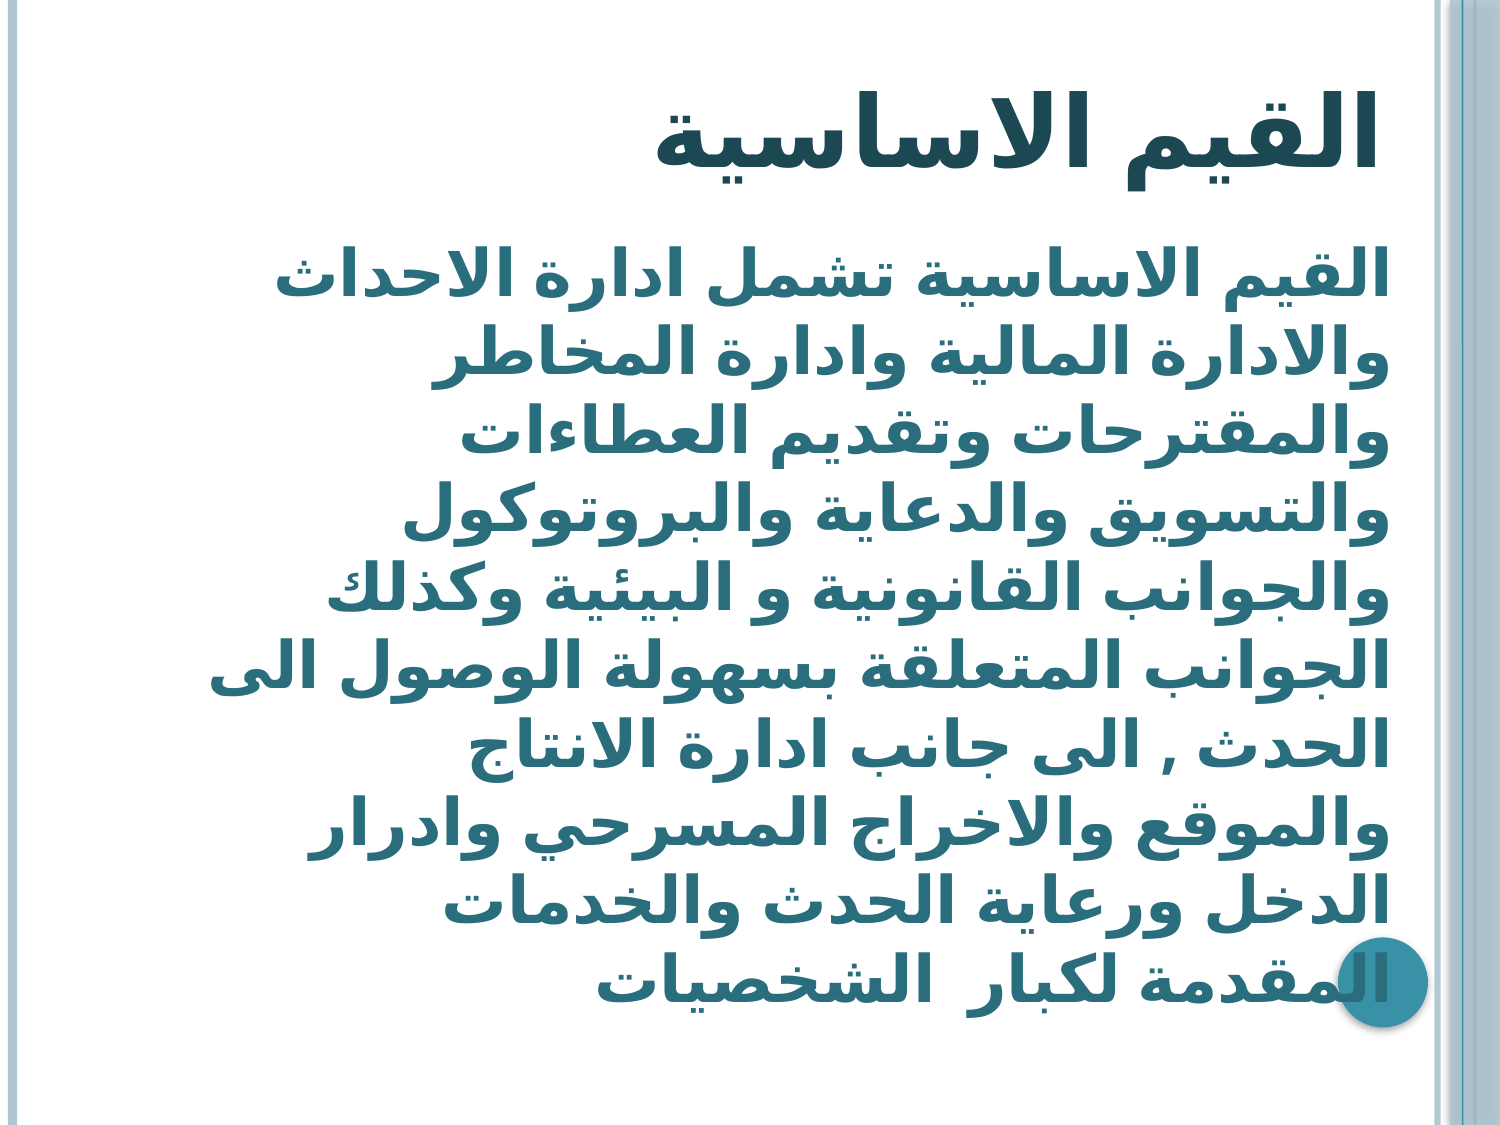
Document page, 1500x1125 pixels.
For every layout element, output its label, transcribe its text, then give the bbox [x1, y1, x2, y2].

title القيم الاساسية [174, 7, 1400, 195]
list القيم الاساسية تشمل ادارة الاحداث والادارة المالية وادارة المخاطر والمقترحات وتقديم العطاءات والتسويق والدعاية والبروتوكول والجوانب القانونية و البيئية وكذلك الجوانب المتعلقة بسهولة الوصول الى الحدث , الى جانب ادارة الانتاج والموقع والاخراج المسرحي وادرار الدخل ورعاية الحدث والخدمات المقدمة لكبار الشخصيات [183, 223, 1408, 1024]
